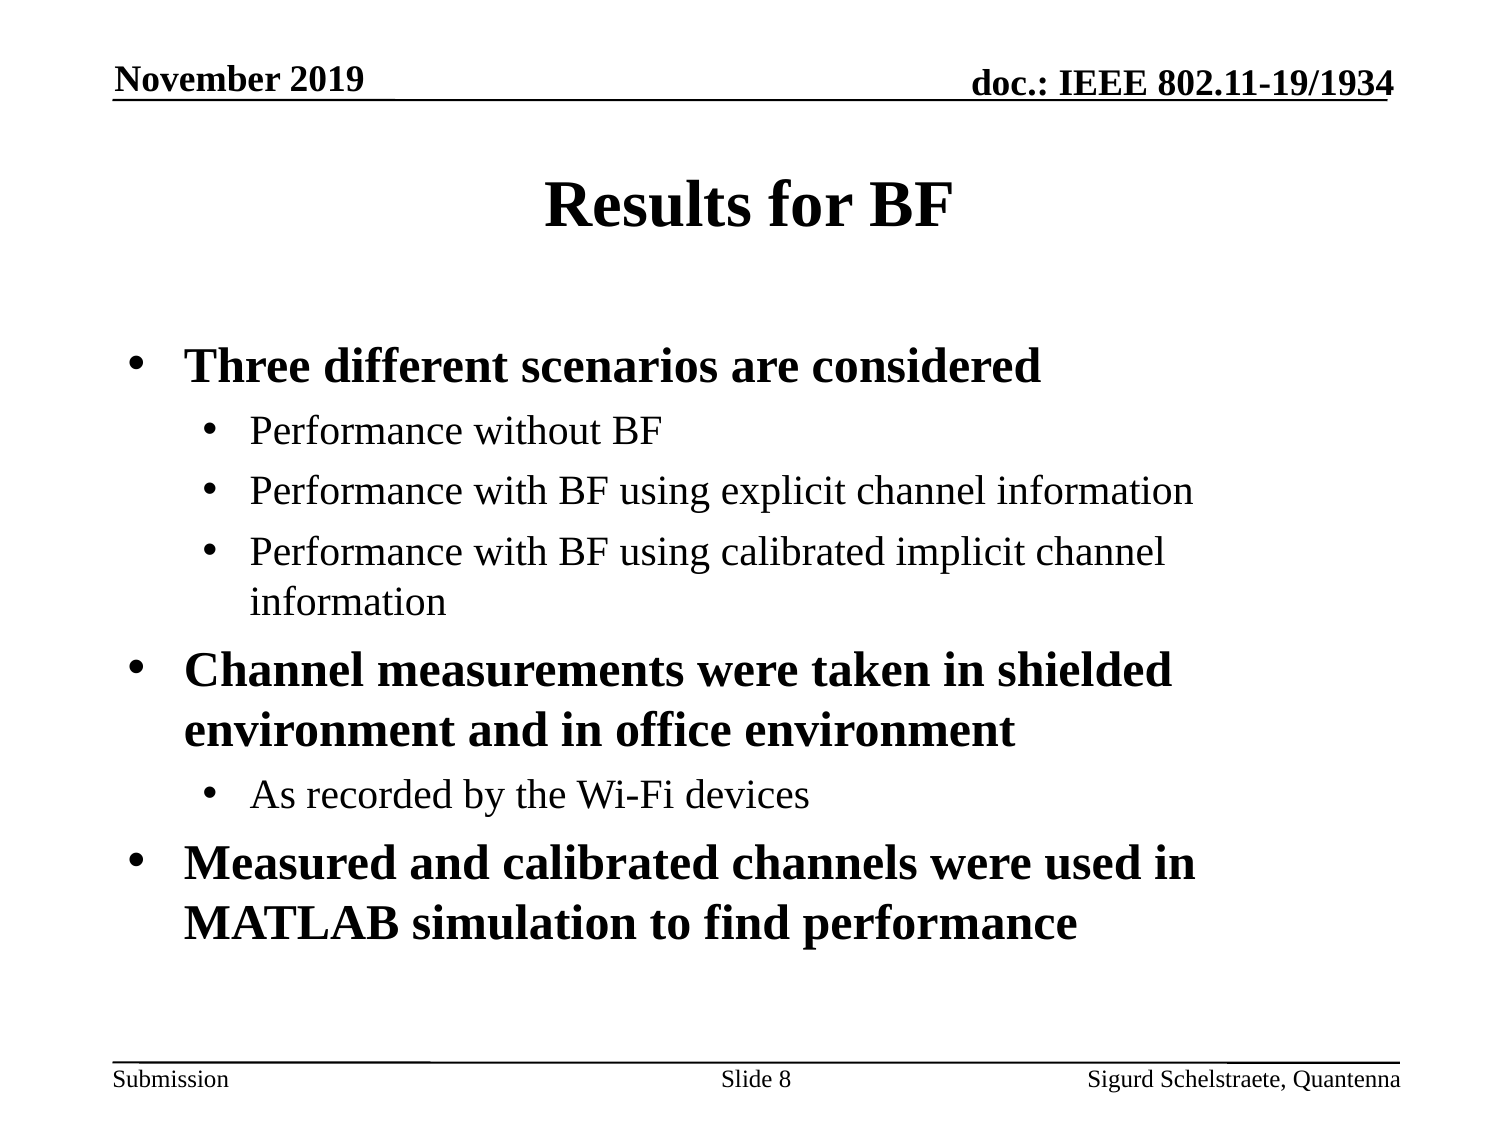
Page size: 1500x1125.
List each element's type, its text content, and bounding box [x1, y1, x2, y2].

list Three different scenarios are considered Performance without BF Performance with BF using explicit channel information Performance with BF using calibrated implicit channel information Channel measurements were taken in shielded environment and in office environment As recorded by the Wi-Fi devices Measured and calibrated channels were used in MATLAB simulation to find performance [112, 324, 1388, 1000]
title Results for BF [112, 112, 1388, 288]
slide_number Slide 8 [712, 1061, 800, 1123]
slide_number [114, 54, 423, 100]
footer Sigurd Schelstraete, Quantenna [878, 1061, 1402, 1093]
